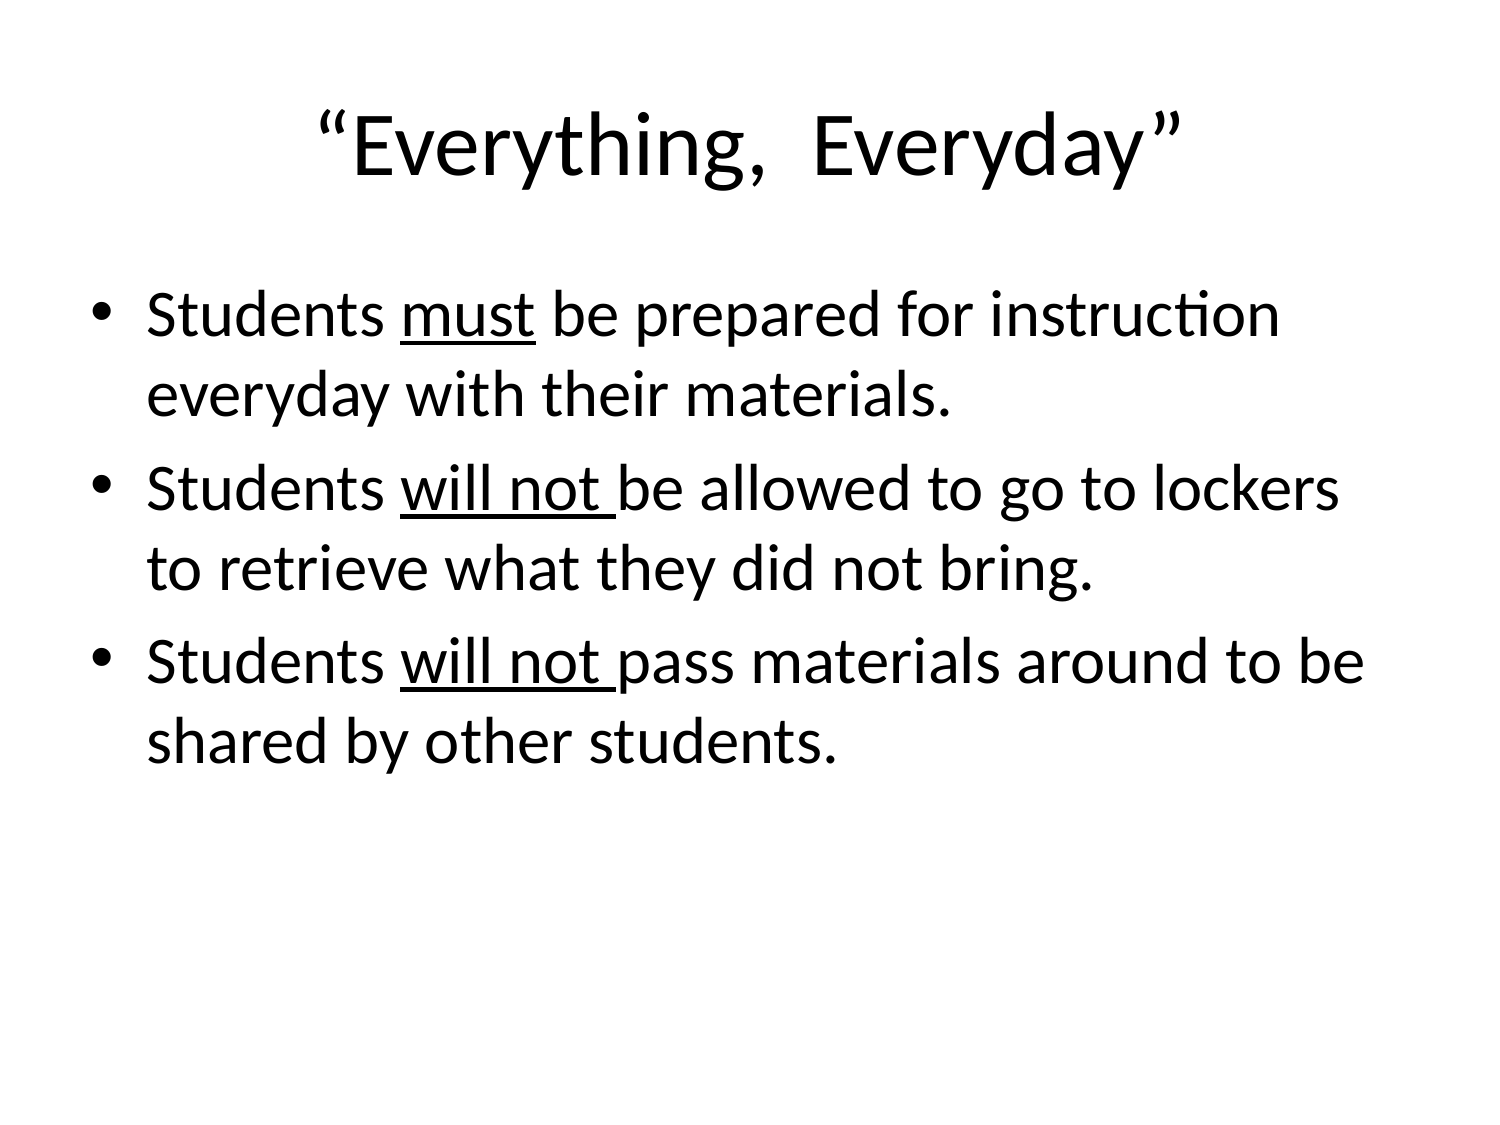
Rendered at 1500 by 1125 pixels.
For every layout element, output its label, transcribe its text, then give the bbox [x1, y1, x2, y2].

list Students must be prepared for instruction everyday with their materials. Students will not be allowed to go to lockers to retrieve what they did not bring. Students will not pass materials around to be shared by other students. [75, 262, 1425, 1005]
title “Everything, Everyday” [75, 45, 1425, 233]
